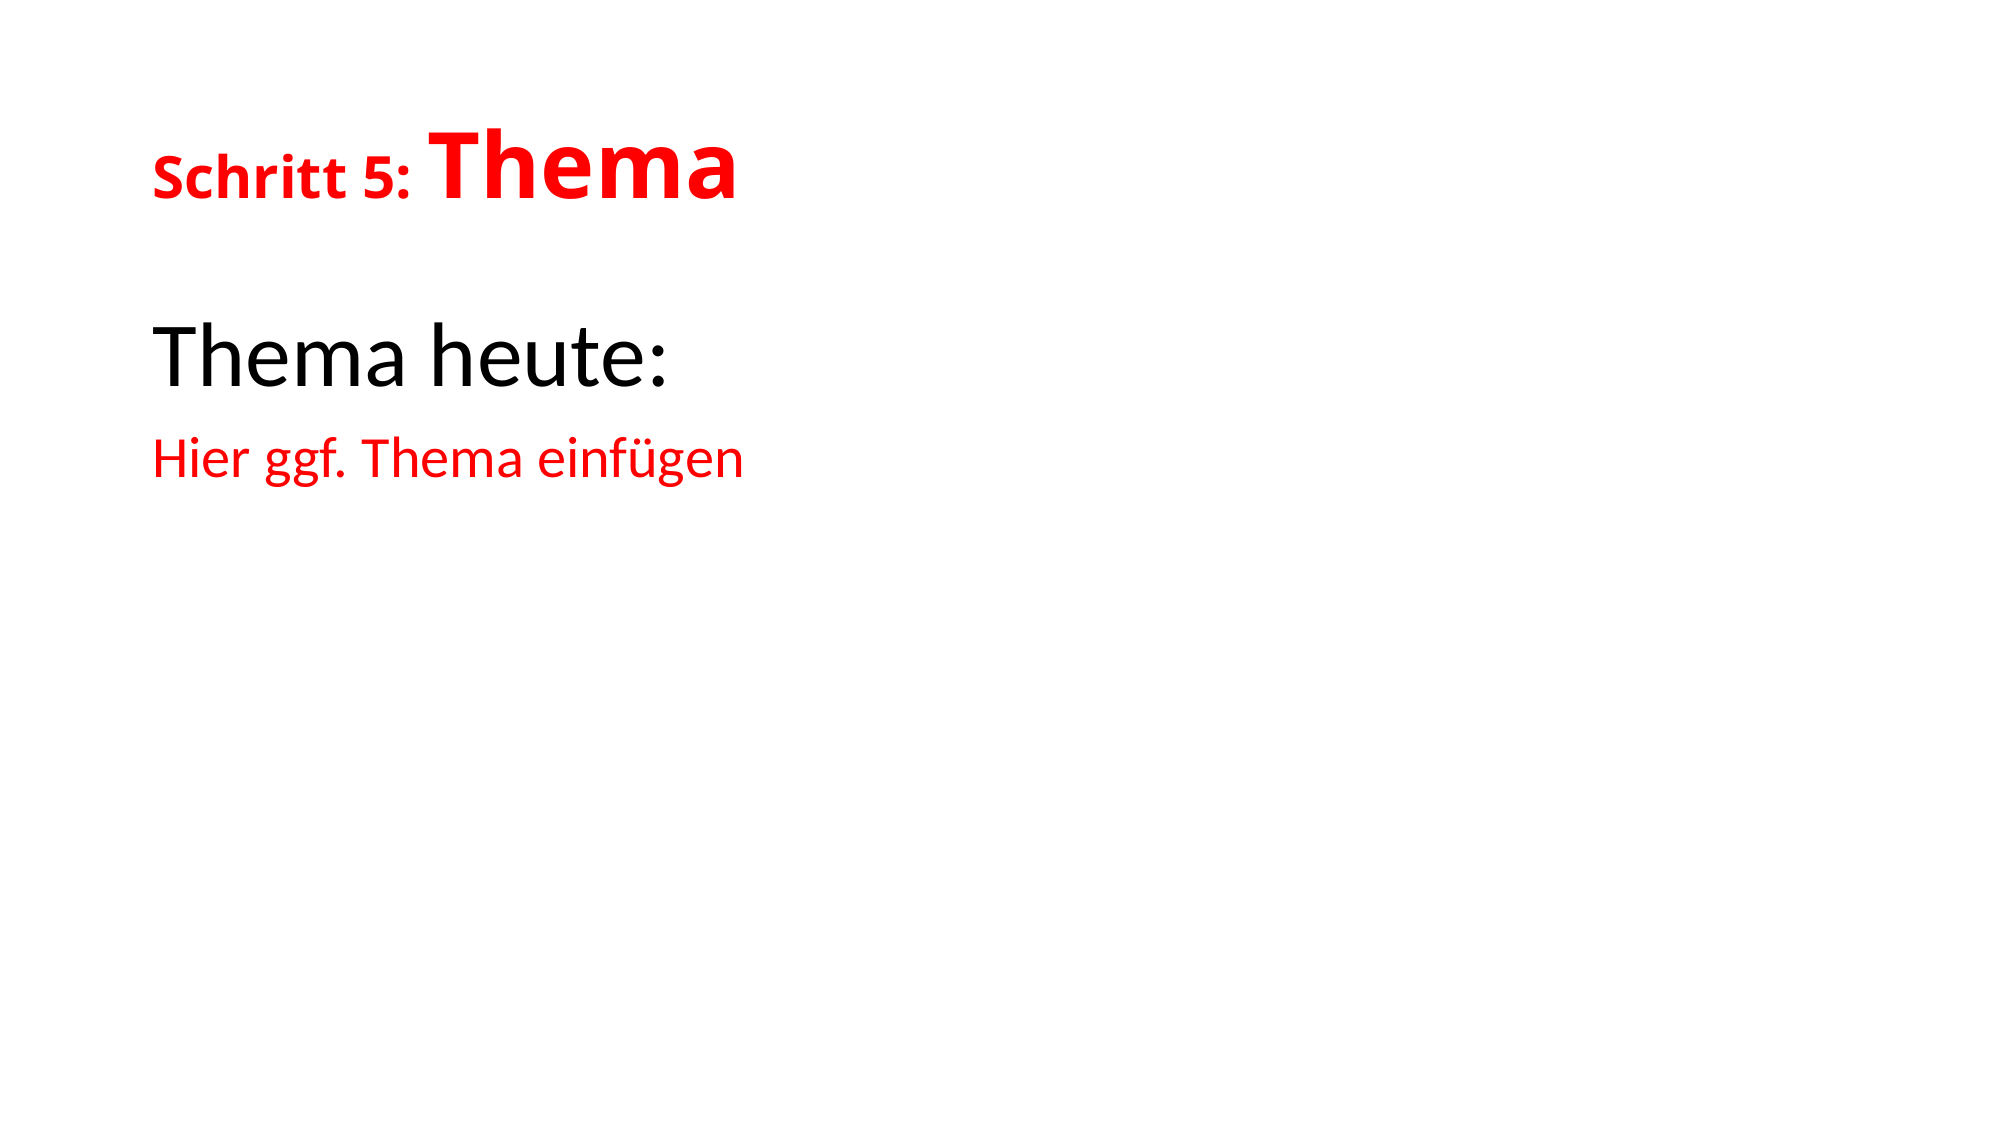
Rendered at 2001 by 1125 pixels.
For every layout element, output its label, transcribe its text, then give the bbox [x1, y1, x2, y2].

title Schritt 5: Thema [137, 59, 1863, 278]
list Thema heute: Hier ggf. Thema einfügen [137, 299, 1863, 1014]
